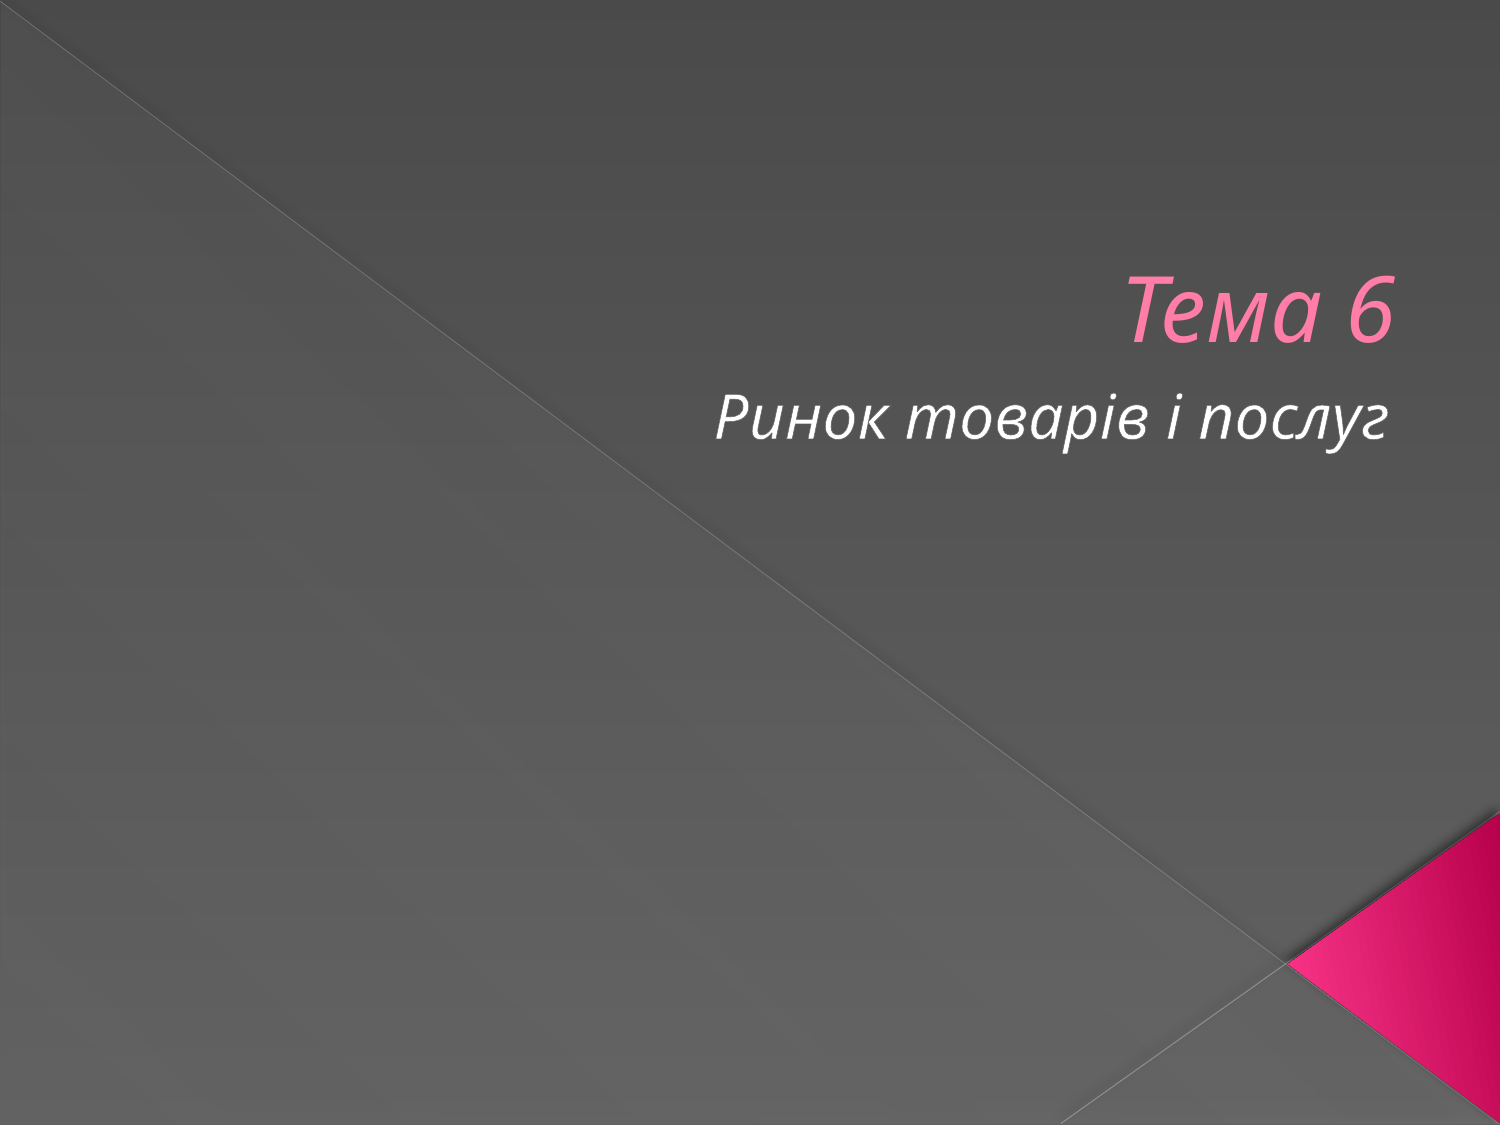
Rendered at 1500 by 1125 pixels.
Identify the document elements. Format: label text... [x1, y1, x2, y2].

subtitle Ринок товарів і послуг [88, 369, 1412, 657]
title Тема 6 [88, 127, 1412, 369]
